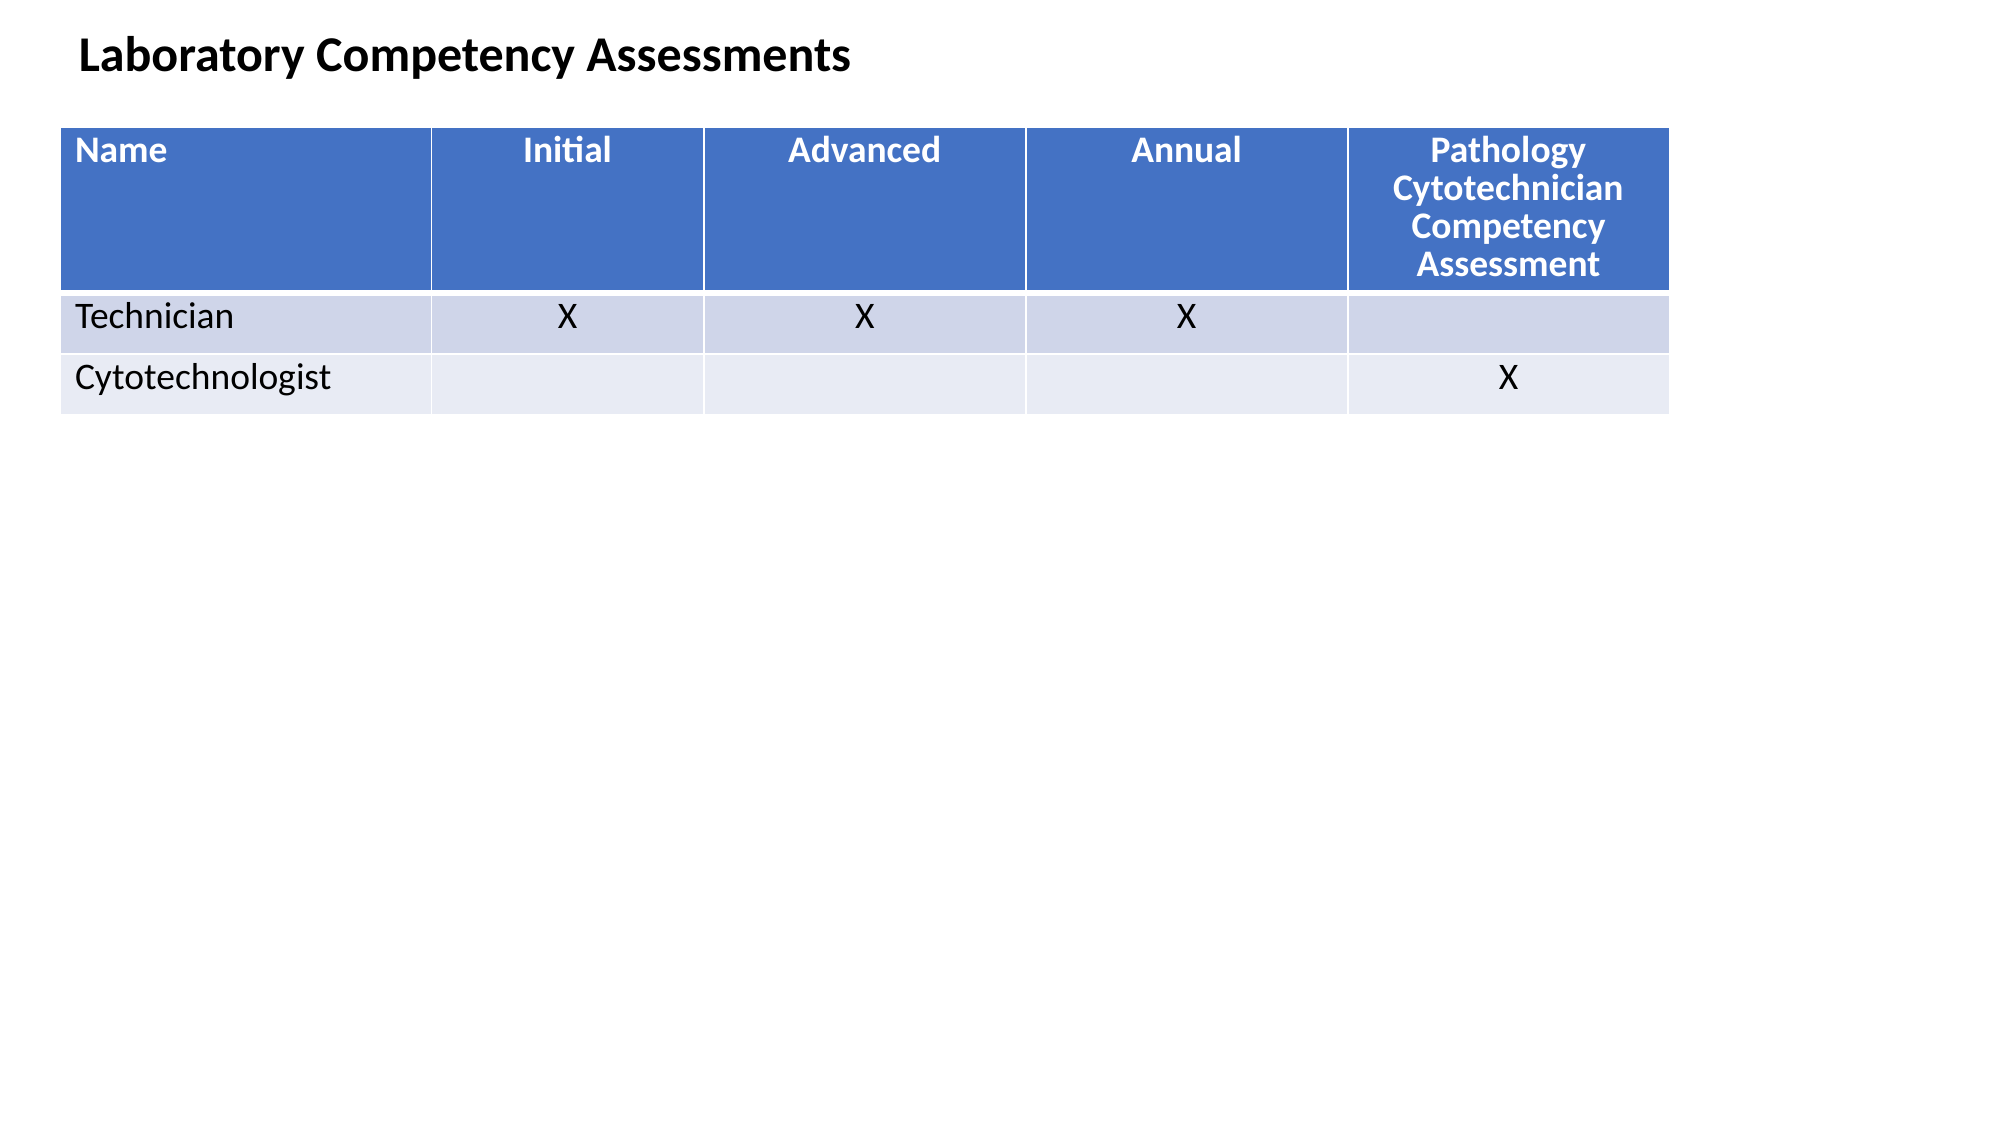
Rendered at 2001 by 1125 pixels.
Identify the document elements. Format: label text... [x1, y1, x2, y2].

table_header Pathology Cytotechnician Competency Assessment [1349, 128, 1669, 290]
table_cell [432, 355, 703, 414]
table_cell X [1027, 296, 1347, 353]
table_header Name [61, 128, 431, 290]
table_cell [705, 355, 1025, 414]
table_cell Technician [61, 296, 431, 353]
table_header Advanced [705, 128, 1025, 290]
table_cell Cytotechnologist [61, 355, 431, 414]
table_cell X [432, 296, 703, 353]
table_cell X [1349, 355, 1669, 414]
table_cell [1349, 296, 1669, 353]
table_header Initial [432, 128, 703, 290]
table_cell X [705, 296, 1025, 353]
text_box Laboratory Competency Assessments [64, 14, 867, 89]
table_cell [1027, 355, 1347, 414]
table_header Annual [1027, 128, 1347, 290]
